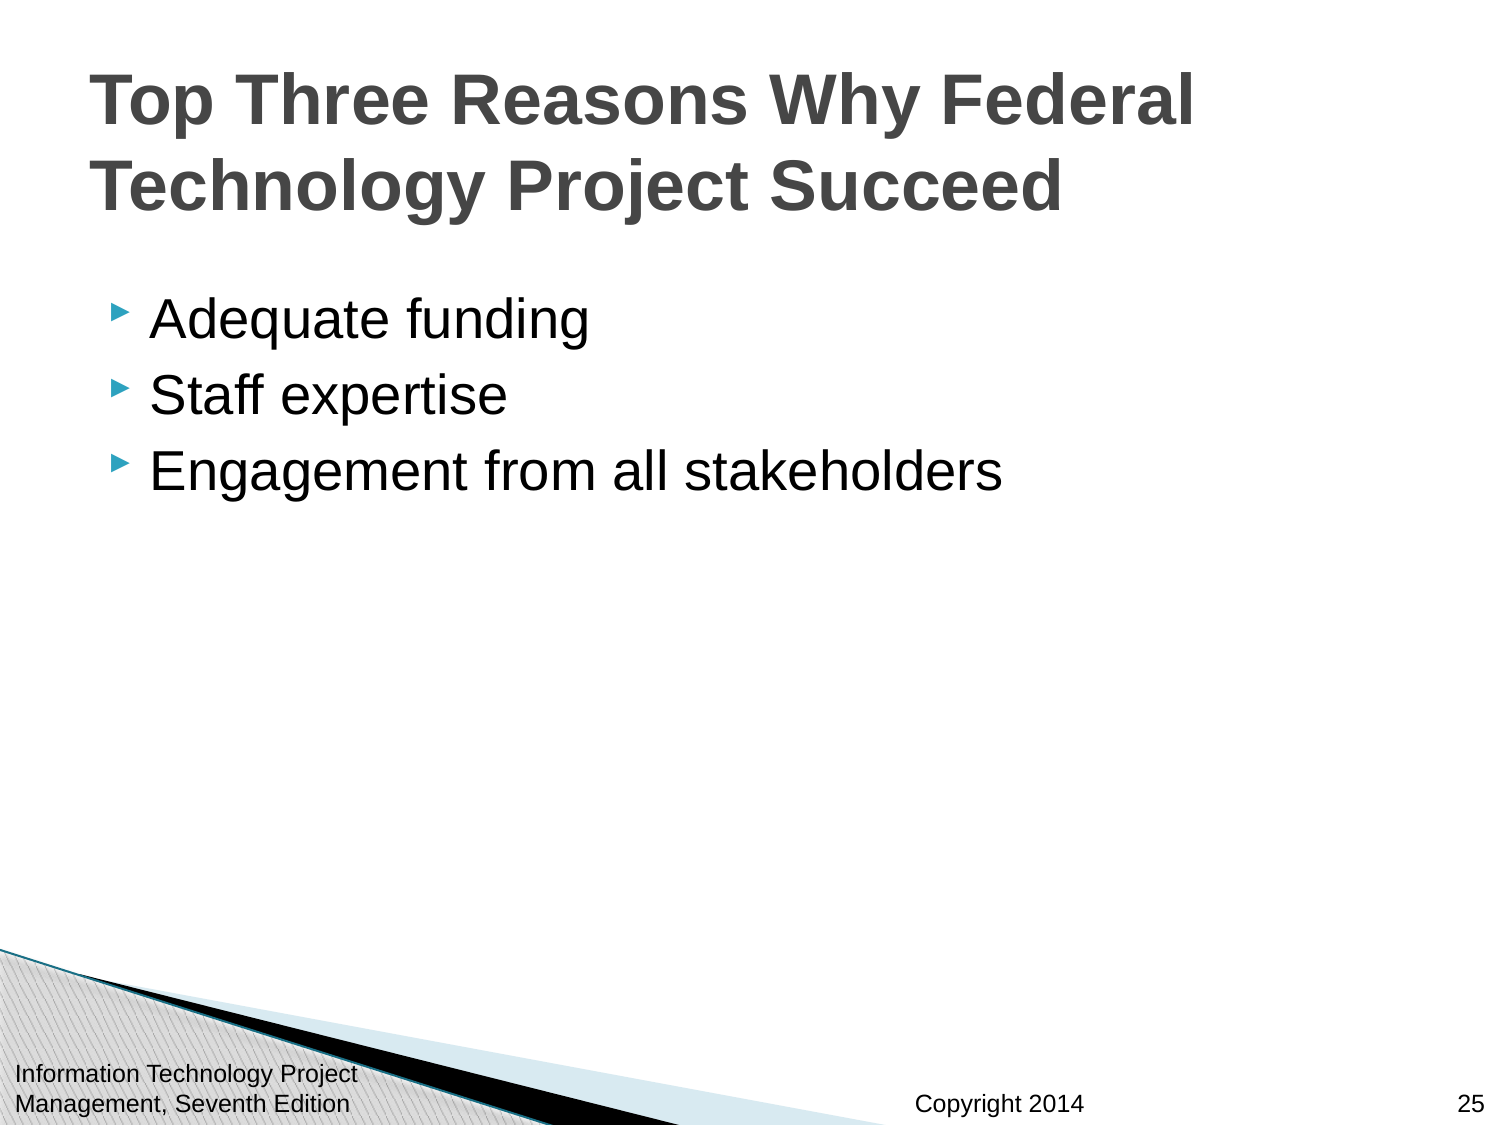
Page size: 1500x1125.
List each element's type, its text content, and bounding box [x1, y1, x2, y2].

list Adequate funding Staff expertise Engagement from all stakeholders [74, 274, 1426, 1018]
slide_number 25 [1408, 1065, 1500, 1125]
title Top Three Reasons Why Federal Technology Project Succeed [75, 45, 1425, 233]
footer Information Technology Project Management, Seventh Edition [0, 1065, 425, 1125]
